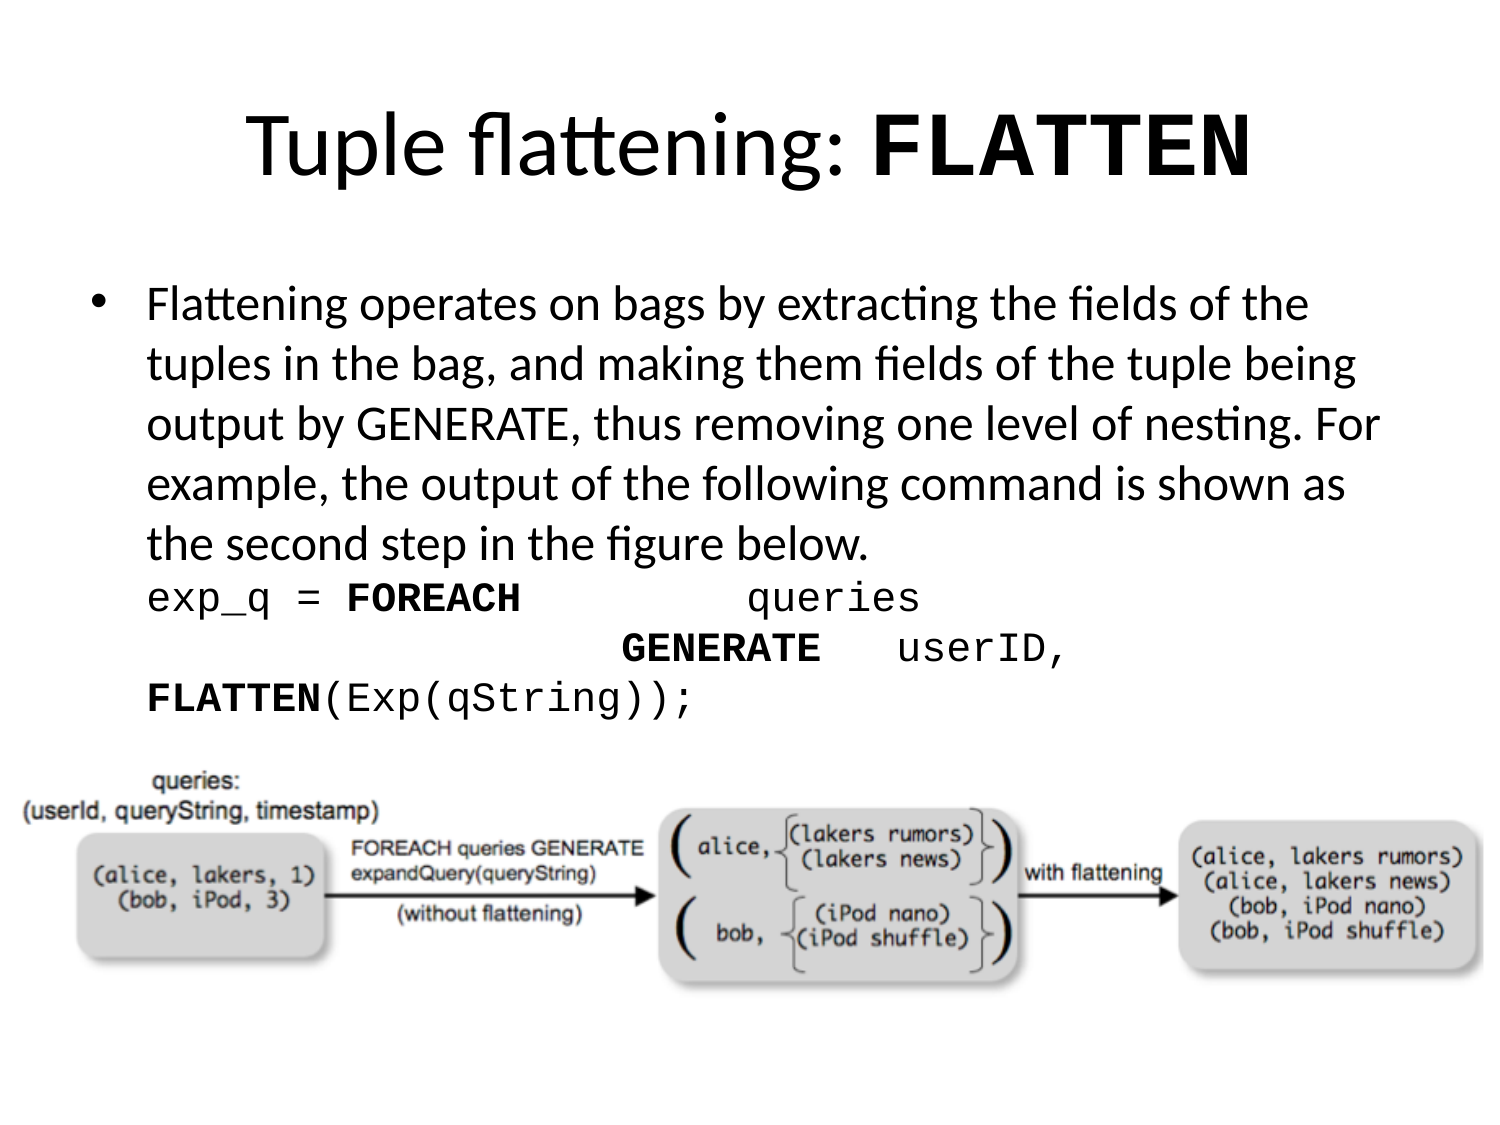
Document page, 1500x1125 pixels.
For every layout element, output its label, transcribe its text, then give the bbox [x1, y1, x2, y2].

picture [0, 743, 1500, 1007]
list Flattening operates on bags by extracting the fields of the tuples in the bag, and making them fields of the tuple being output by GENERATE, thus removing one level of nesting. For example, the output of the following command is shown as the second step in the figure below. exp_q = FOREACH queries GENERATE userID, FLATTEN(Exp(qString)); [75, 262, 1425, 742]
title Tuple flattening: FLATTEN [75, 45, 1425, 233]
